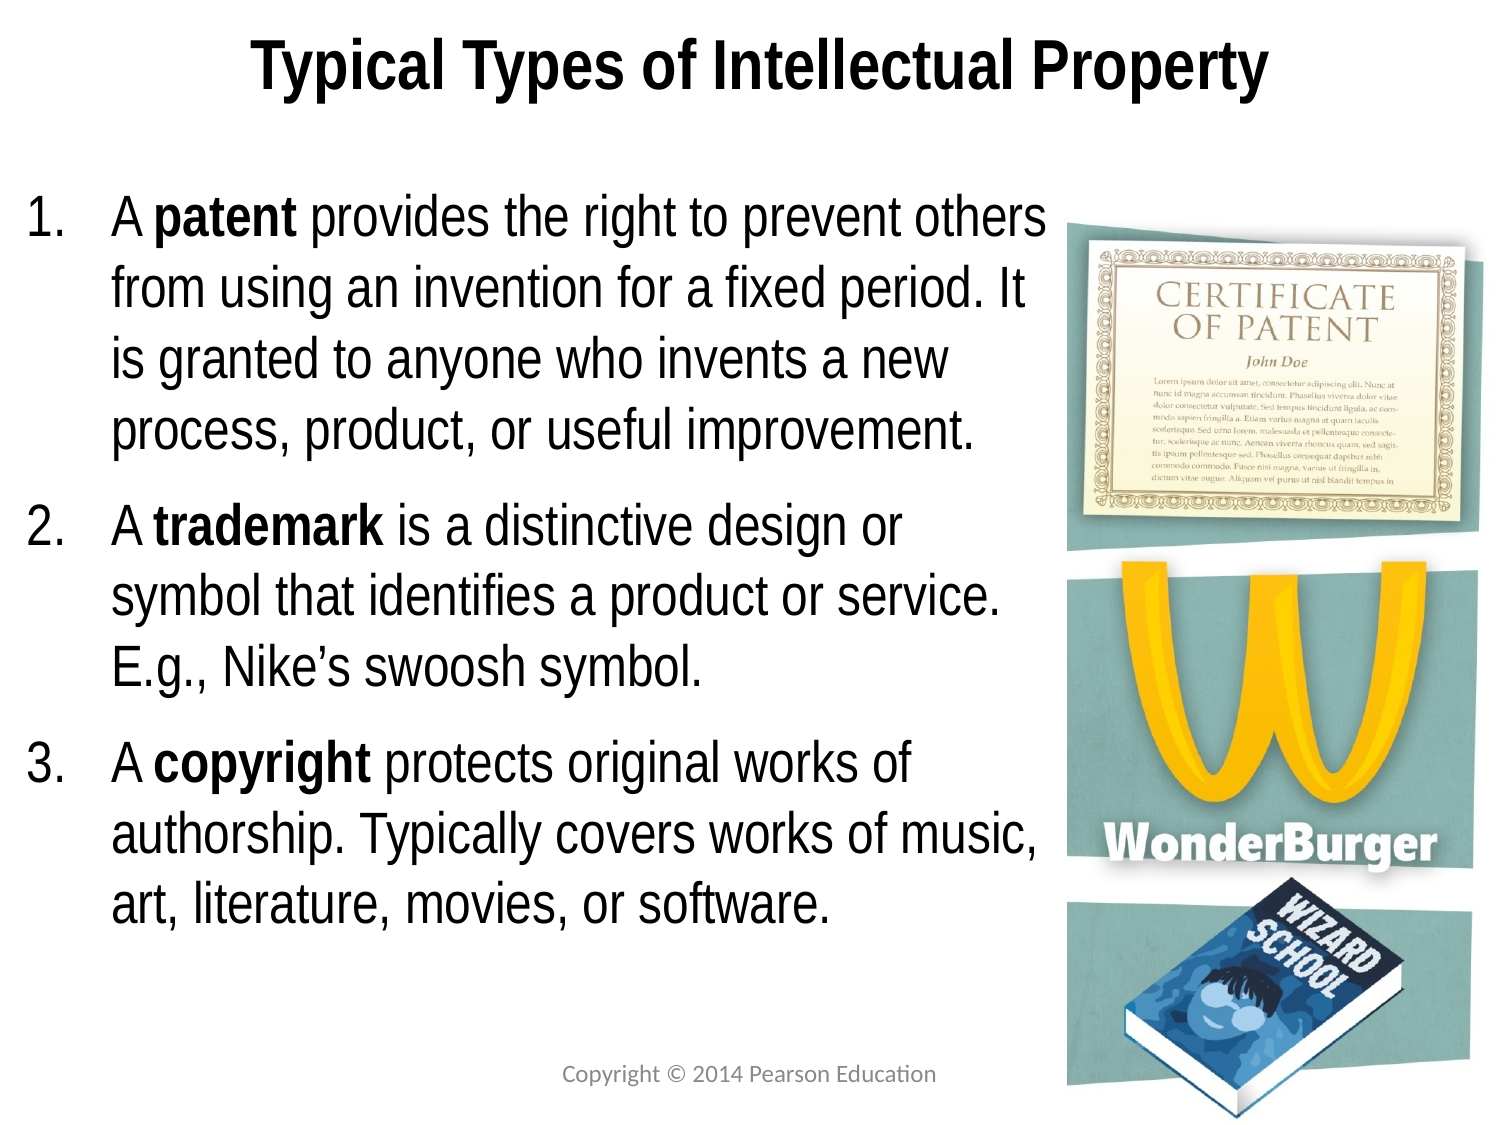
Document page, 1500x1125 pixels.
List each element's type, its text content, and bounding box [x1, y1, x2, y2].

footer Copyright © 2014 Pearson Education [512, 1042, 988, 1103]
title Typical Types of Intellectual Property [66, 0, 1455, 130]
text_box A patent provides the right to prevent others from using an invention for a fixed period. It is granted to anyone who invents a new process, product, or useful improvement. A trademark is a distinctive design or symbol that identifies a product or service. E.g., Nike’s swoosh symbol. A copyright protects original works of authorship. Typically covers works of music, art, literature, movies, or software. [11, 170, 1070, 943]
picture [1049, 212, 1500, 1125]
